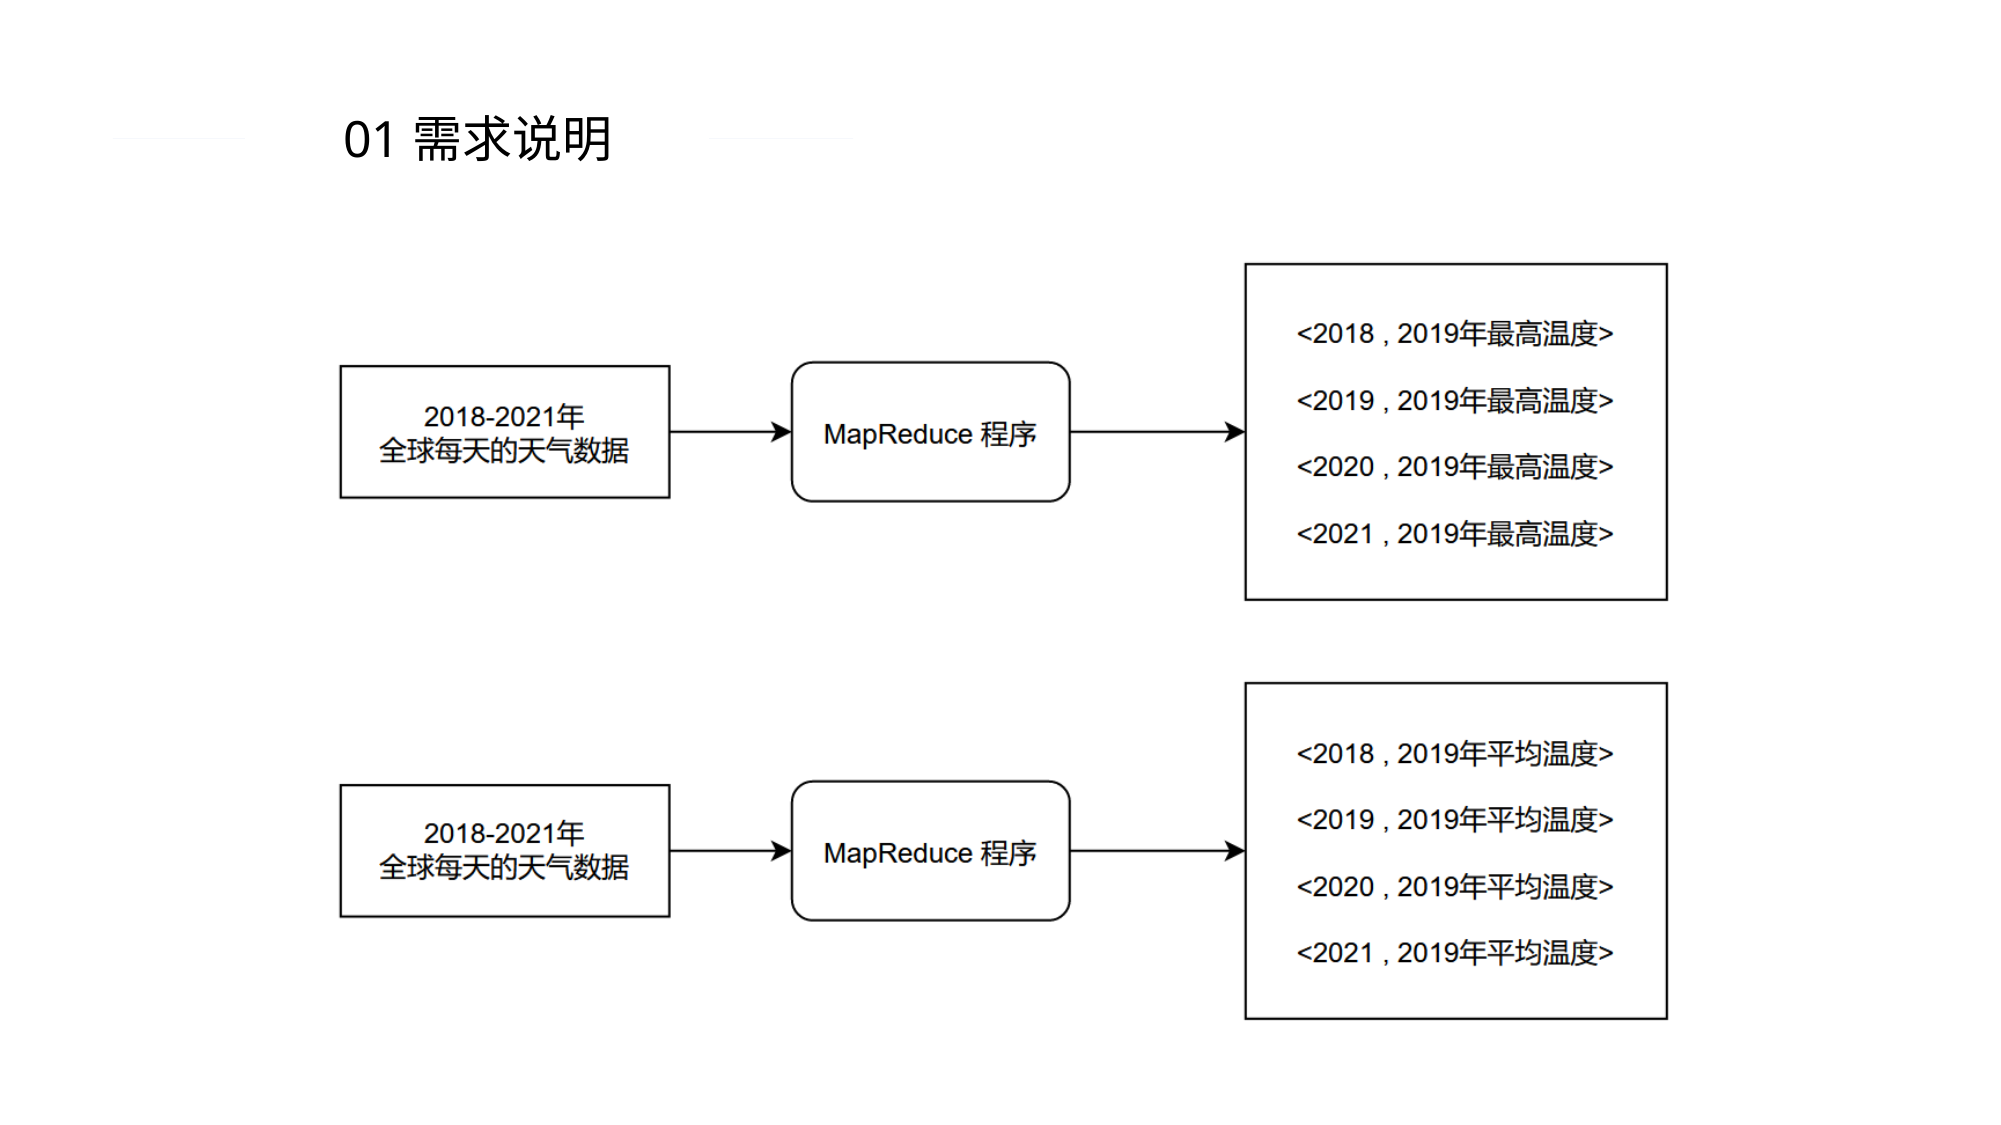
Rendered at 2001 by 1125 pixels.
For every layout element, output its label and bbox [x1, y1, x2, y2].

picture [297, 240, 1703, 1041]
text_box [112, 100, 854, 176]
